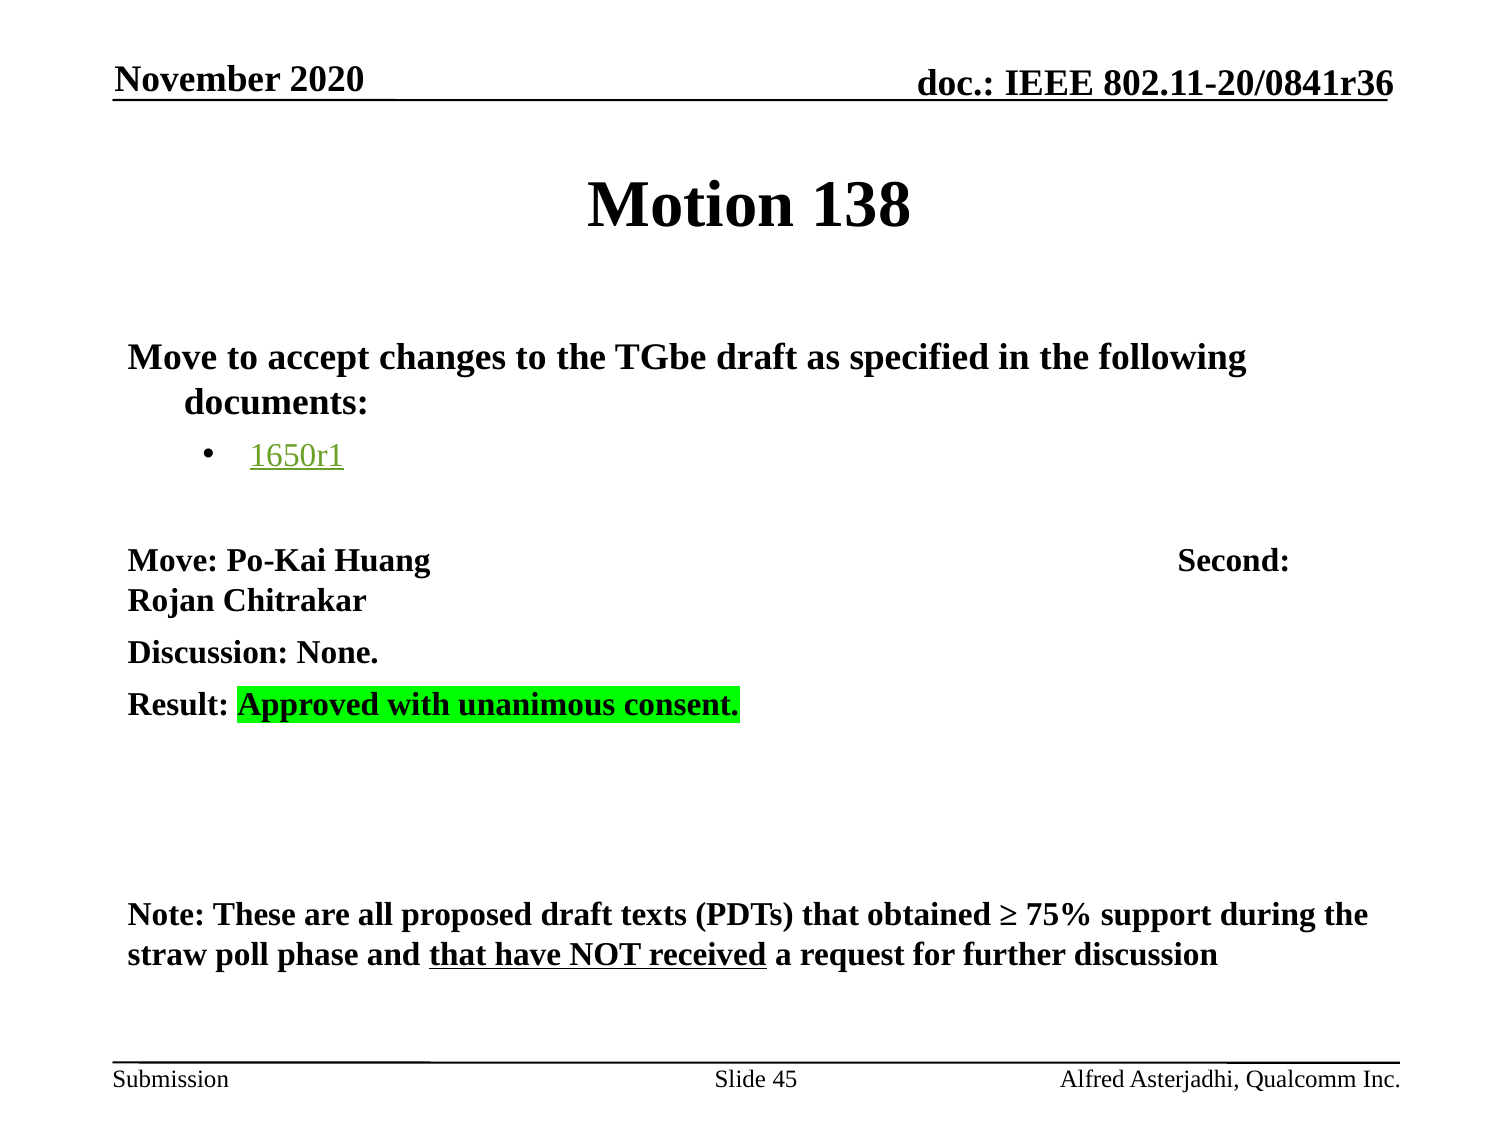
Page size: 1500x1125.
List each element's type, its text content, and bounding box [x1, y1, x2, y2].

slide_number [114, 54, 423, 100]
list Move to accept changes to the TGbe draft as specified in the following documents: 1650r1 Move: Po-Kai Huang Second: Rojan Chitrakar Discussion: None. Result: Approved with unanimous consent. Note: These are all proposed draft texts (PDTs) that obtained ≥ 75% support during the straw poll phase and that have NOT received a request for further discussion [112, 324, 1388, 1063]
slide_number Slide 45 [712, 1061, 800, 1123]
footer Alfred Asterjadhi, Qualcomm Inc. [878, 1061, 1402, 1093]
title Motion 138 [112, 112, 1388, 288]
